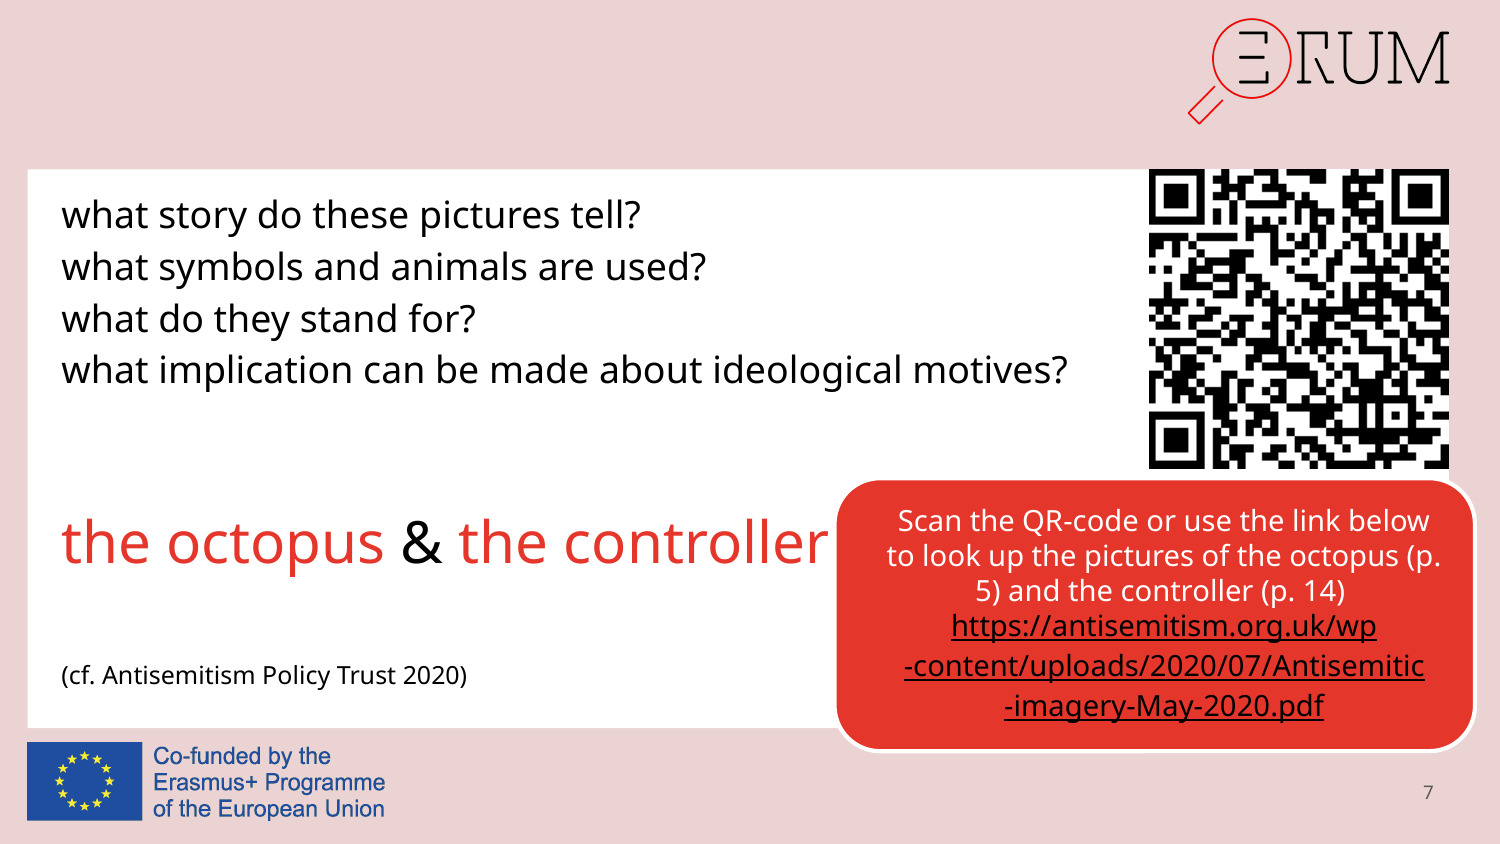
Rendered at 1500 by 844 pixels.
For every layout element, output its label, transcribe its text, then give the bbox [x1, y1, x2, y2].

text_box Scan the QR-code or use the link below to look up the pictures of the octopus (p. 5) and the controller (p. 14) https://antisemitism.org.uk/wp-content/uploads/2020/07/Antisemitic-imagery-May-2020.pdf [834, 478, 1475, 752]
picture [1136, 0, 1500, 137]
picture [1149, 169, 1450, 469]
list what story do these pictures tell? what symbols and animals are used? what do they stand for? what implication can be made about ideological motives? the octopus & the controller (cf. Antisemitism Policy Trust 2020) [27, 169, 1449, 729]
picture [27, 742, 385, 821]
slide_number 7 [1358, 761, 1449, 826]
